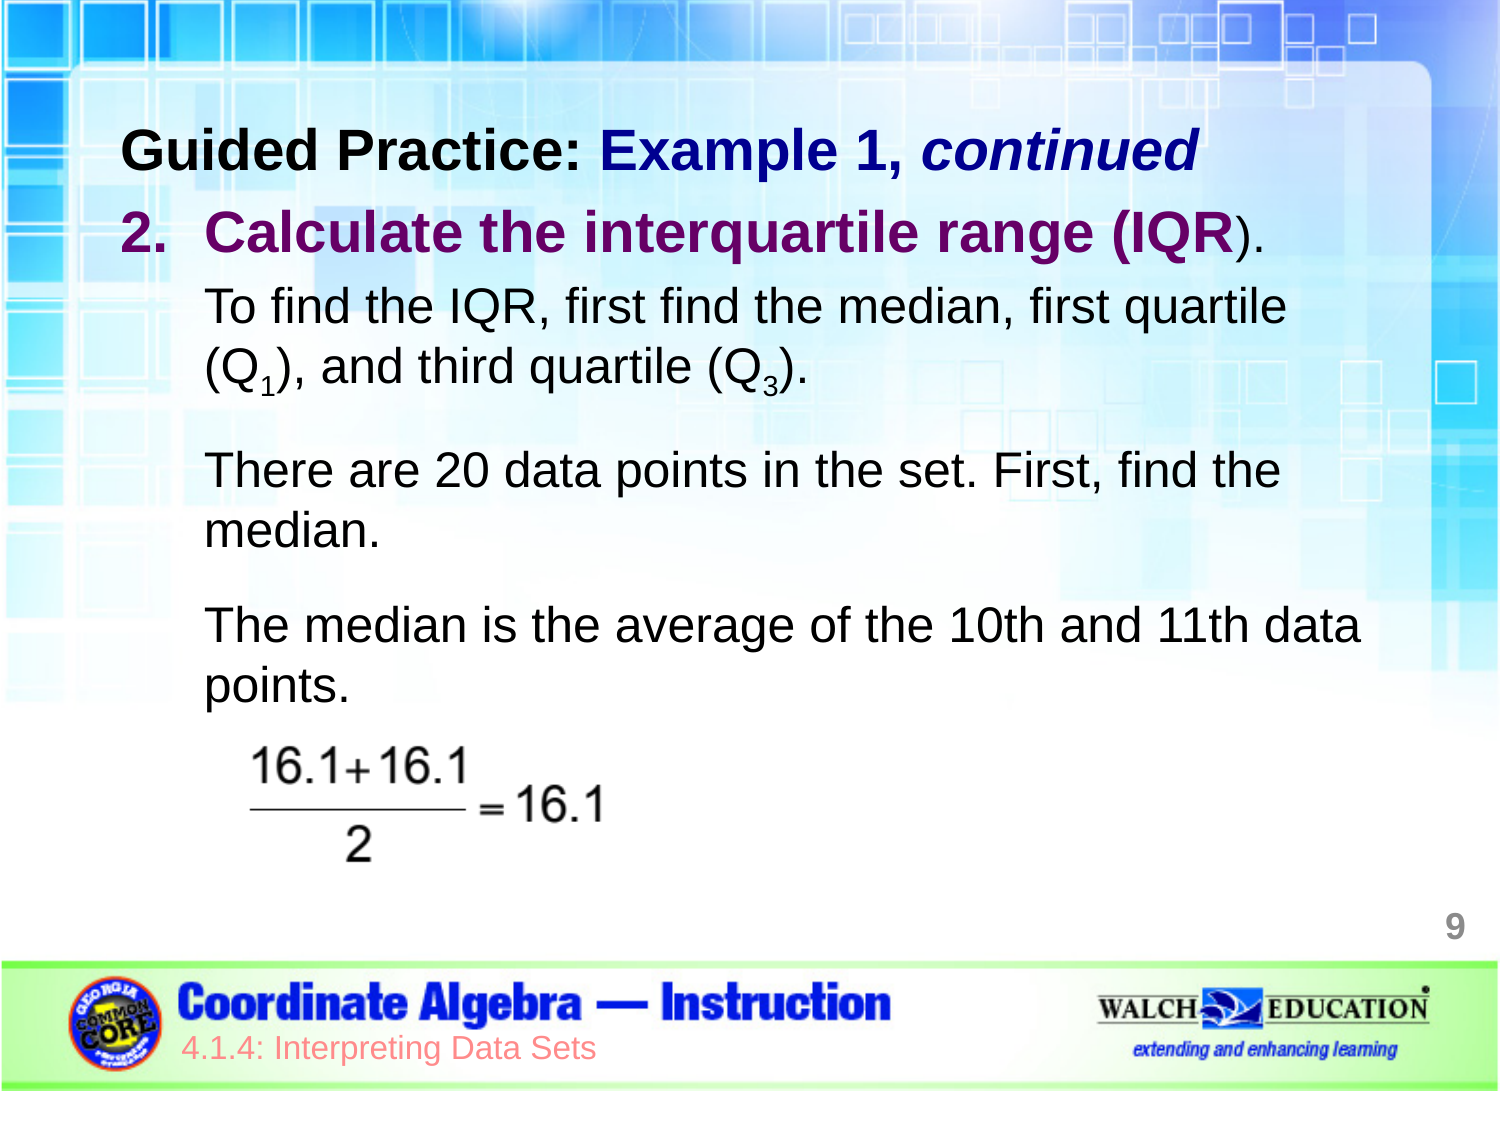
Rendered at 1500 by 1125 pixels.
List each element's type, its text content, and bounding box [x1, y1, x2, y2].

subtitle Guided Practice: Example 1, continued Calculate the interquartile range (IQR). To find the IQR, first find the median, first quartile (Q1), and third quartile (Q3). There are 20 data points in the set. First, find the median. The median is the average of the 10th and 11th data points. [105, 105, 1394, 925]
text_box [247, 732, 603, 865]
slide_number 9 [1361, 901, 1481, 949]
picture [1, 0, 1500, 1091]
footer 4.1.4: Interpreting Data Sets [166, 1024, 1080, 1069]
